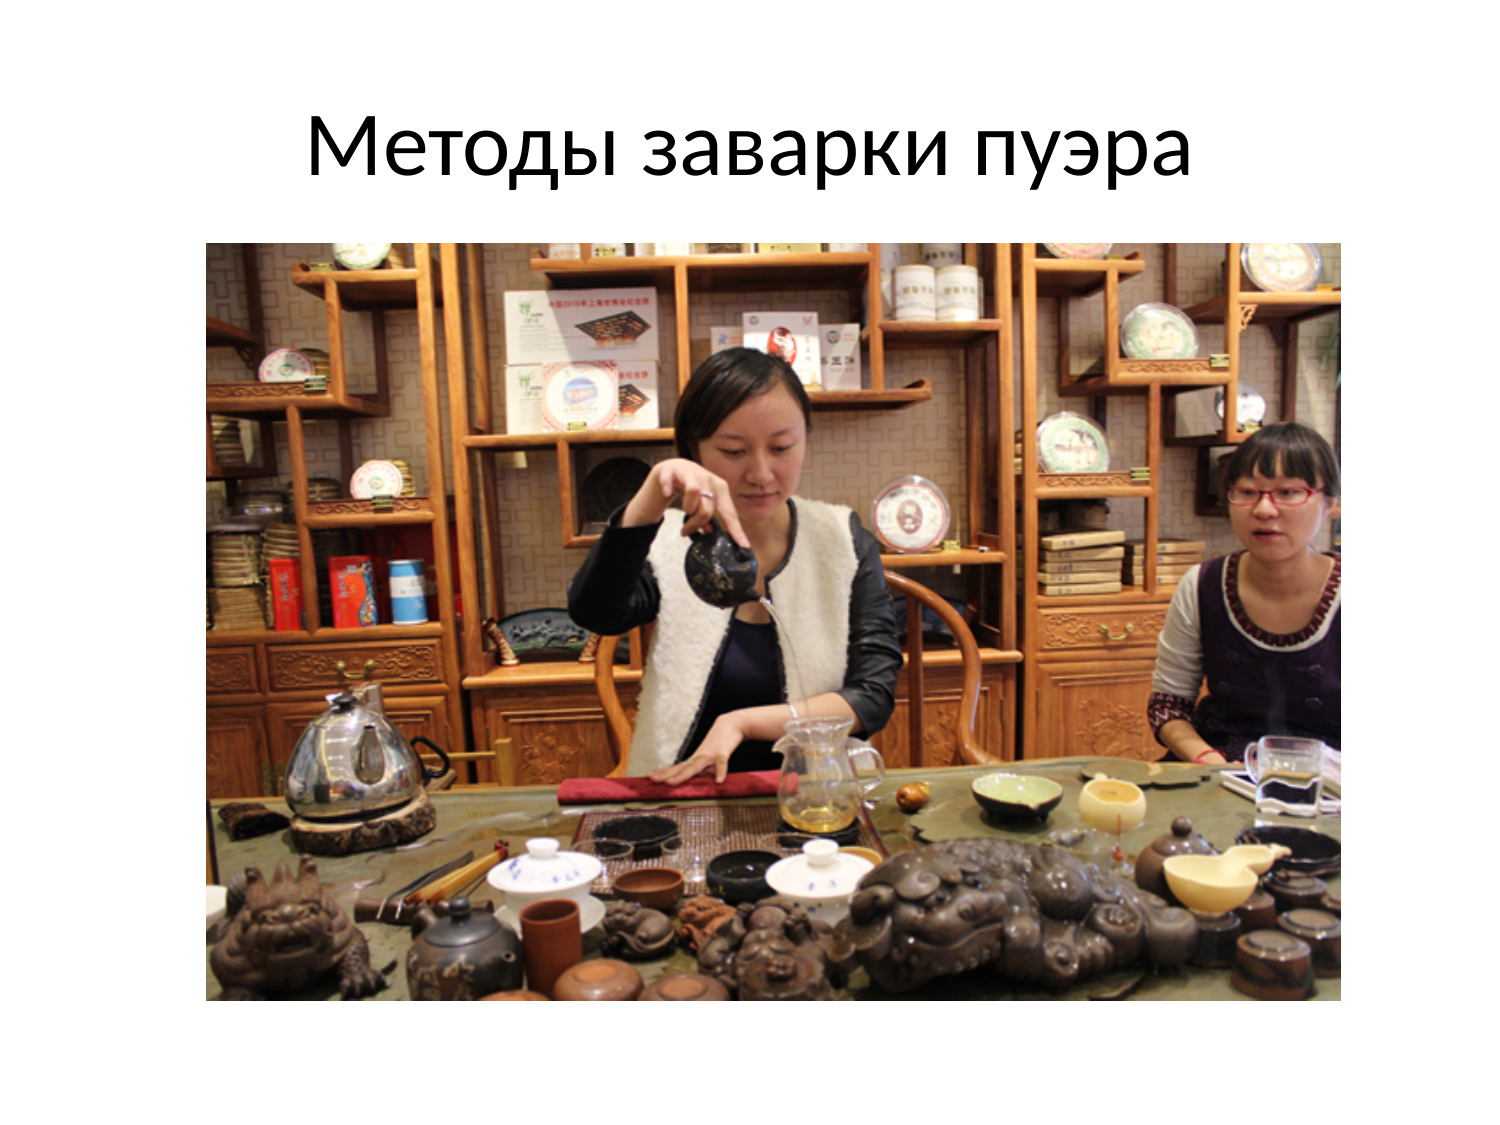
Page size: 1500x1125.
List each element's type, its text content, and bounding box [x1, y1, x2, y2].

title Методы заварки пуэра [75, 45, 1425, 233]
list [206, 243, 1341, 1001]
